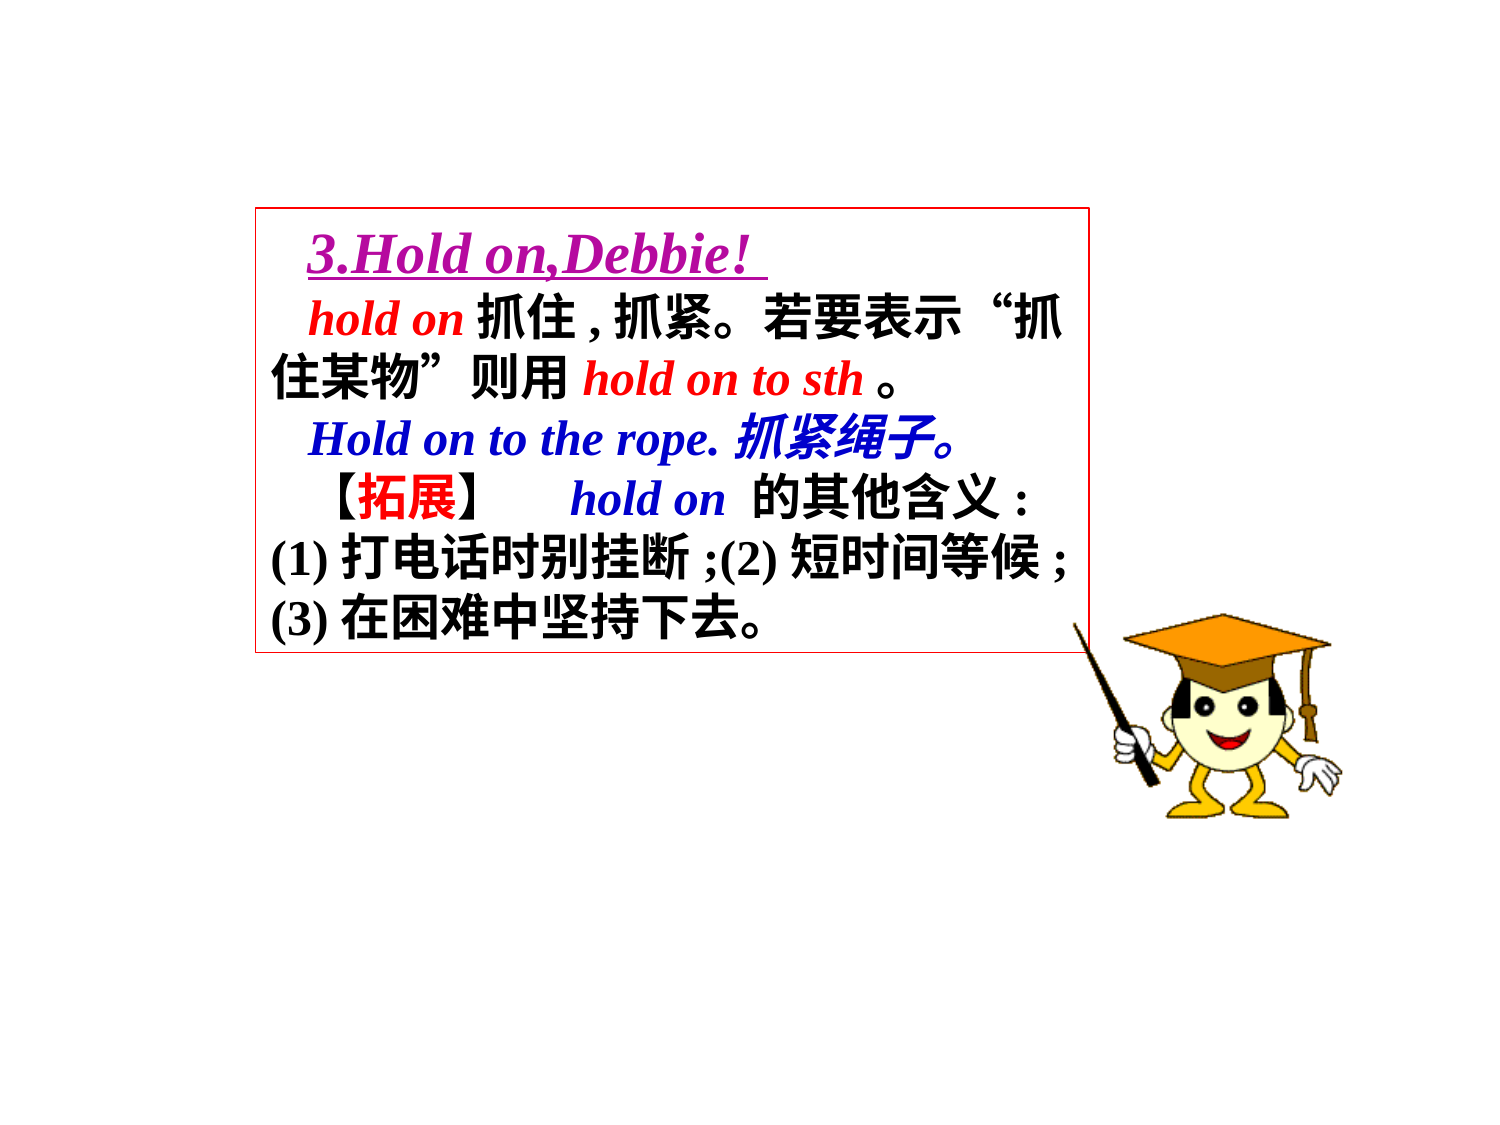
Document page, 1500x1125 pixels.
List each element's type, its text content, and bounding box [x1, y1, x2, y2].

text_box 3.Hold on,Debbie! hold on抓住,抓紧。若要表示“抓住某物”则用hold on to sth。 Hold on to the rope.抓紧绳子。 【拓展】 hold on 的其他含义:(1)打电话时别挂断;(2)短时间等候;(3)在困难中坚持下去。 [255, 207, 1089, 653]
picture [1052, 598, 1366, 834]
